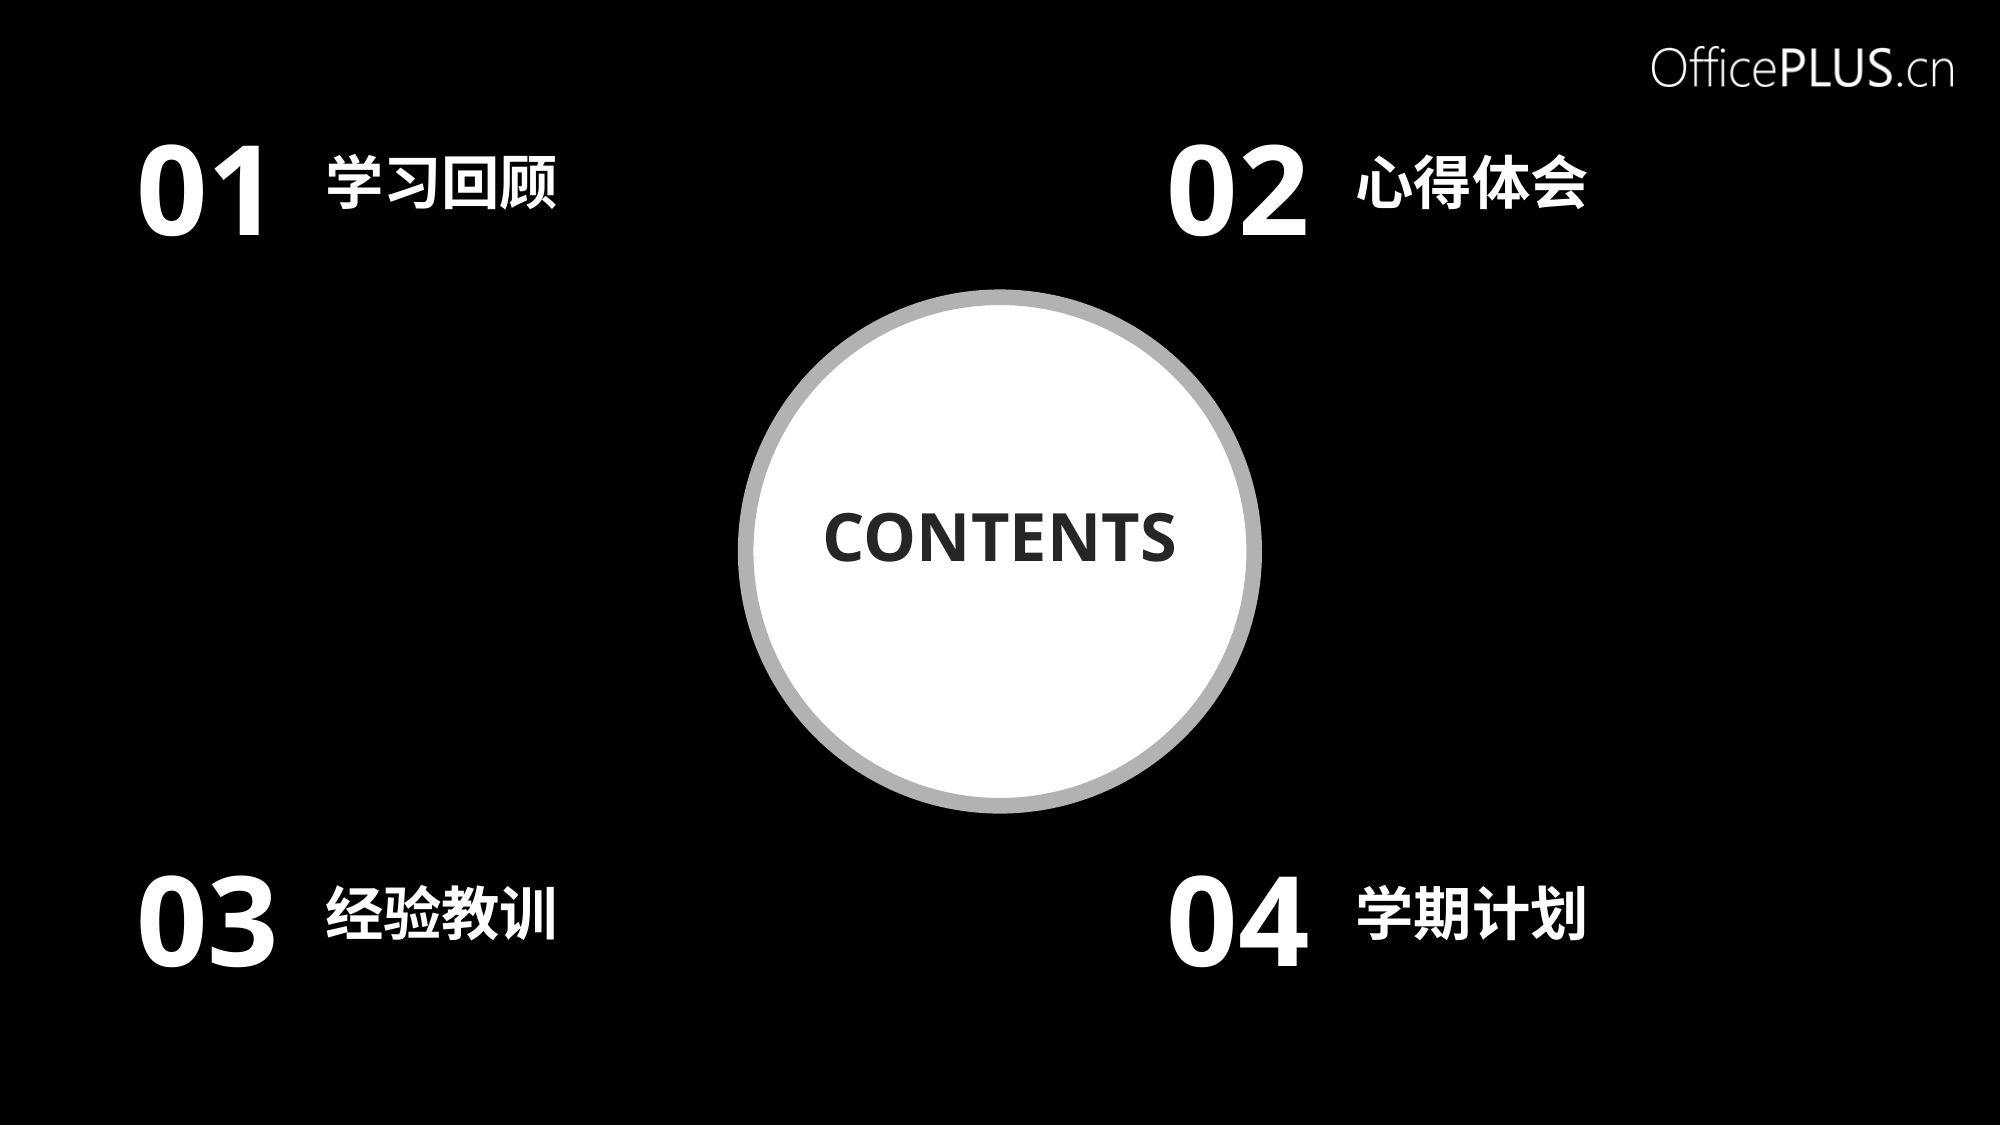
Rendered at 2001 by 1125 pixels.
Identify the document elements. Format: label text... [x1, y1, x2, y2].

list 01 [121, 120, 310, 252]
picture [1652, 46, 1953, 87]
list 经验教训 [310, 851, 827, 983]
list 学期计划 [1340, 851, 1857, 983]
list CONTENTS [737, 496, 1263, 690]
list 02 [1152, 120, 1340, 252]
list 03 [121, 851, 310, 983]
list 心得体会 [1340, 120, 1857, 252]
list 04 [1152, 851, 1340, 983]
list 学习回顾 [310, 120, 827, 252]
